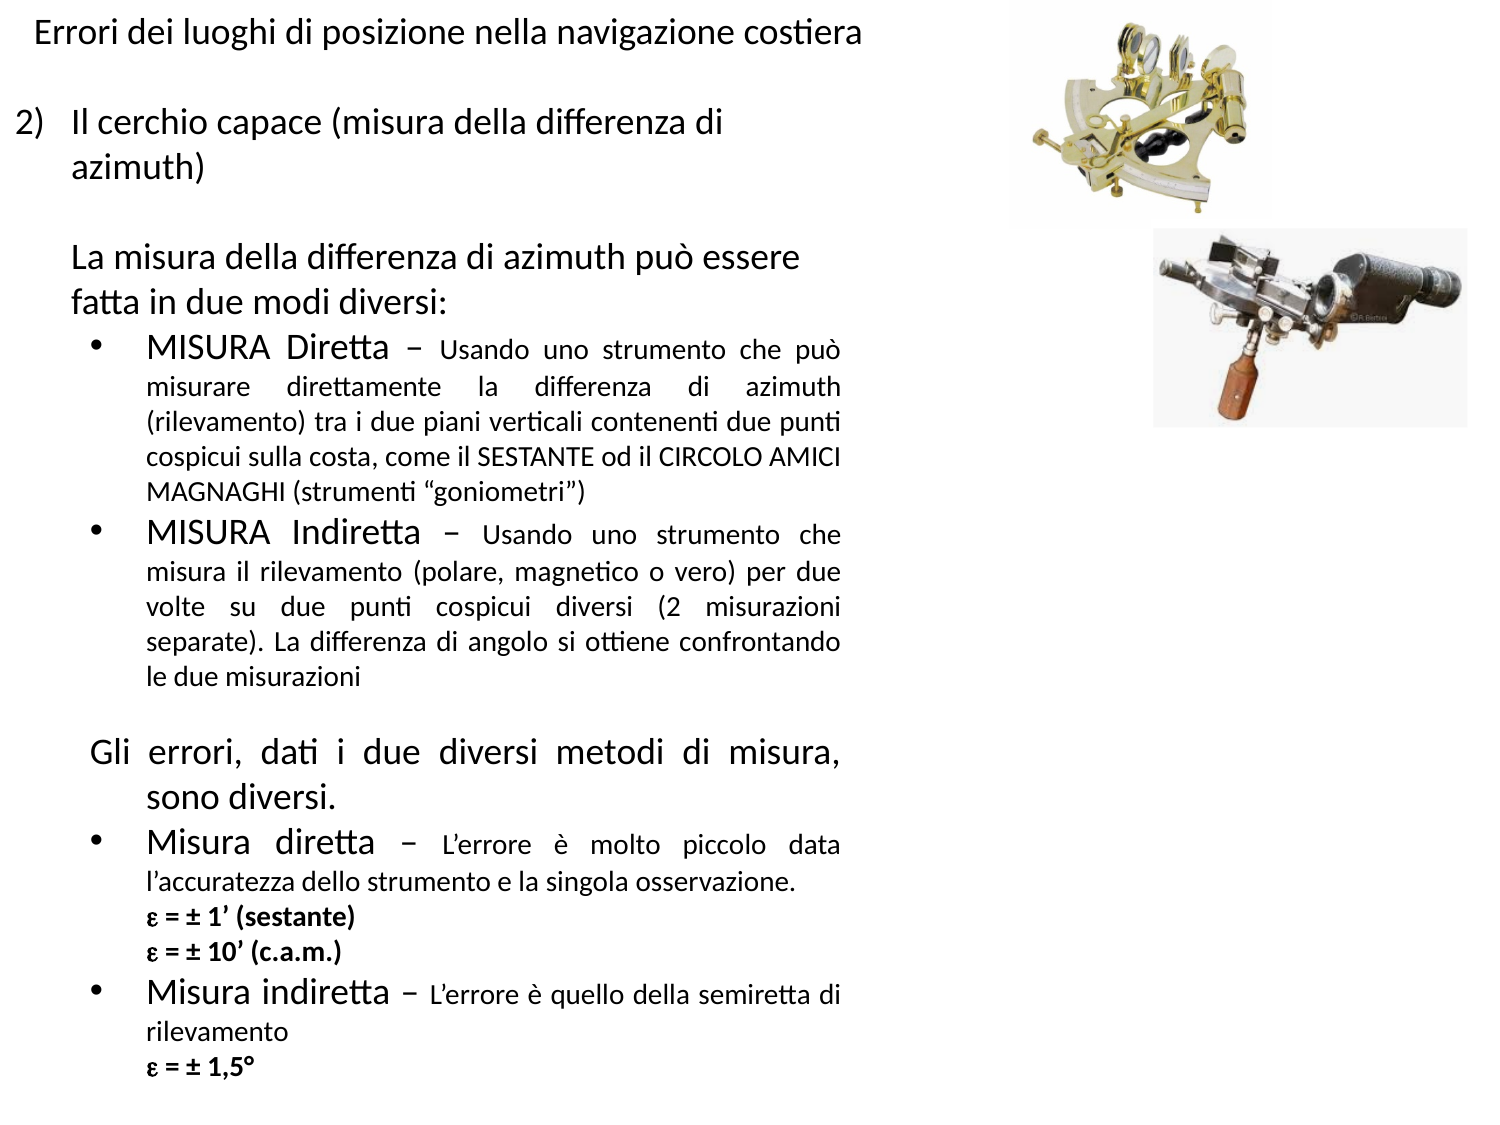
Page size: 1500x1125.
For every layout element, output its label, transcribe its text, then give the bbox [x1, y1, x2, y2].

picture [1009, 0, 1471, 431]
text_box Errori dei luoghi di posizione nella navigazione costiera [19, 0, 879, 60]
text_box Il cerchio capace (misura della differenza di azimuth) La misura della differenza di azimuth può essere fatta in due modi diversi: MISURA Diretta – Usando uno strumento che può misurare direttamente la differenza di azimuth (rilevamento) tra i due piani verticali contenenti due punti cospicui sulla costa, come il SESTANTE od il CIRCOLO AMICI MAGNAGHI (strumenti “goniometri”) MISURA Indiretta – Usando uno strumento che misura il rilevamento (polare, magnetico o vero) per due volte su due punti cospicui diversi (2 misurazioni separate). La differenza di angolo si ottiene confrontando le due misurazioni Gli errori, dati i due diversi metodi di misura, sono diversi. Misura diretta – L’errore è molto piccolo data l’accuratezza dello strumento e la singola osservazione. e = ± 1’ (sestante) e = ± 10’ (c.a.m.) Misura indiretta – L’errore è quello della semiretta di rilevamento e = ± 1,5° [0, 89, 857, 1125]
